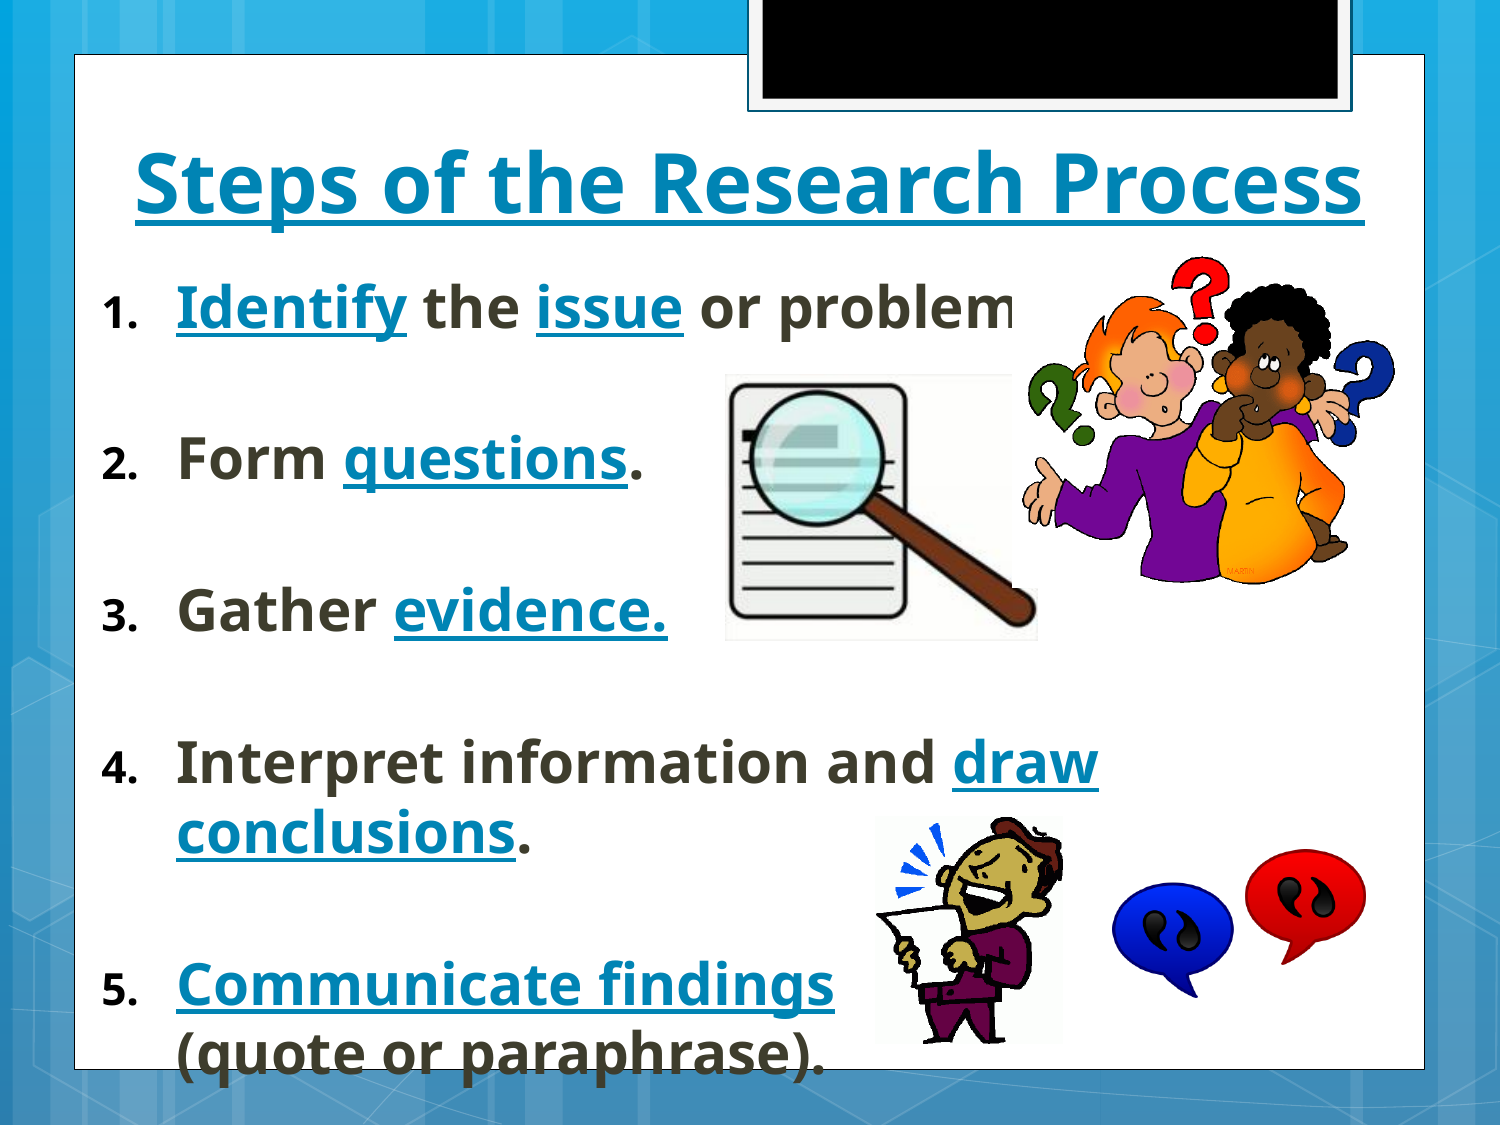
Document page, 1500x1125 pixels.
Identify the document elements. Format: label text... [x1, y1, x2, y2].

list Identify the issue or problem. Form questions. Gather evidence. Interpret information and draw conclusions. Communicate findings (quote or paraphrase). [75, 262, 1425, 1063]
picture [874, 816, 1063, 1044]
picture [724, 249, 1413, 641]
picture [1112, 849, 1367, 998]
title Steps of the Research Process [75, 50, 1425, 238]
